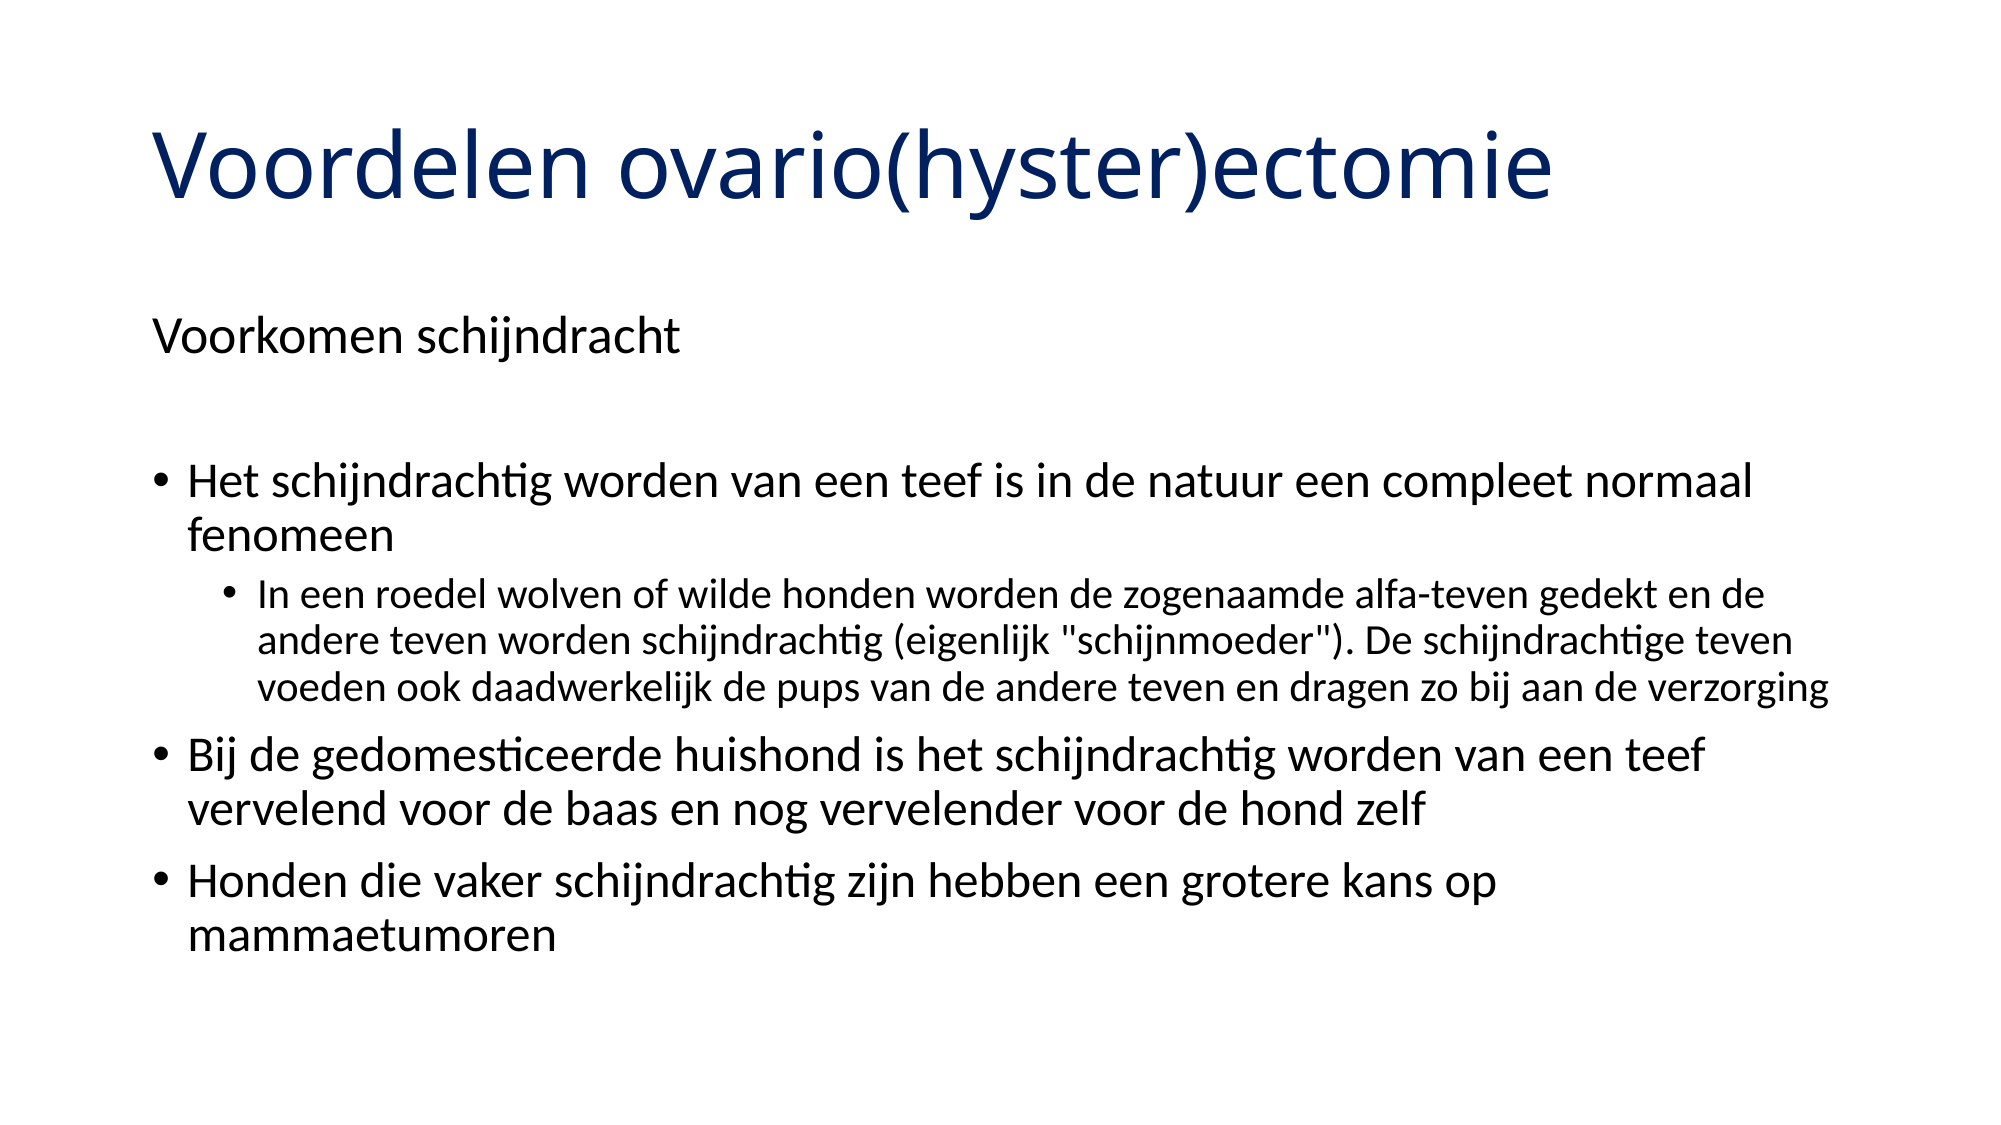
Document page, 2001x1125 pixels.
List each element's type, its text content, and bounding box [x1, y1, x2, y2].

list Voorkomen schijndracht Het schijndrachtig worden van een teef is in de natuur een compleet normaal fenomeen In een roedel wolven of wilde honden worden de zogenaamde alfa-teven gedekt en de andere teven worden schijndrachtig (eigenlijk "schijnmoeder"). De schijndrachtige teven voeden ook daadwerkelijk de pups van de andere teven en dragen zo bij aan de verzorging Bij de gedomesticeerde huishond is het schijndrachtig worden van een teef vervelend voor de baas en nog vervelender voor de hond zelf Honden die vaker schijndrachtig zijn hebben een grotere kans op mammaetumoren [137, 299, 1863, 1014]
title Voordelen ovario(hyster)ectomie [137, 59, 1863, 278]
